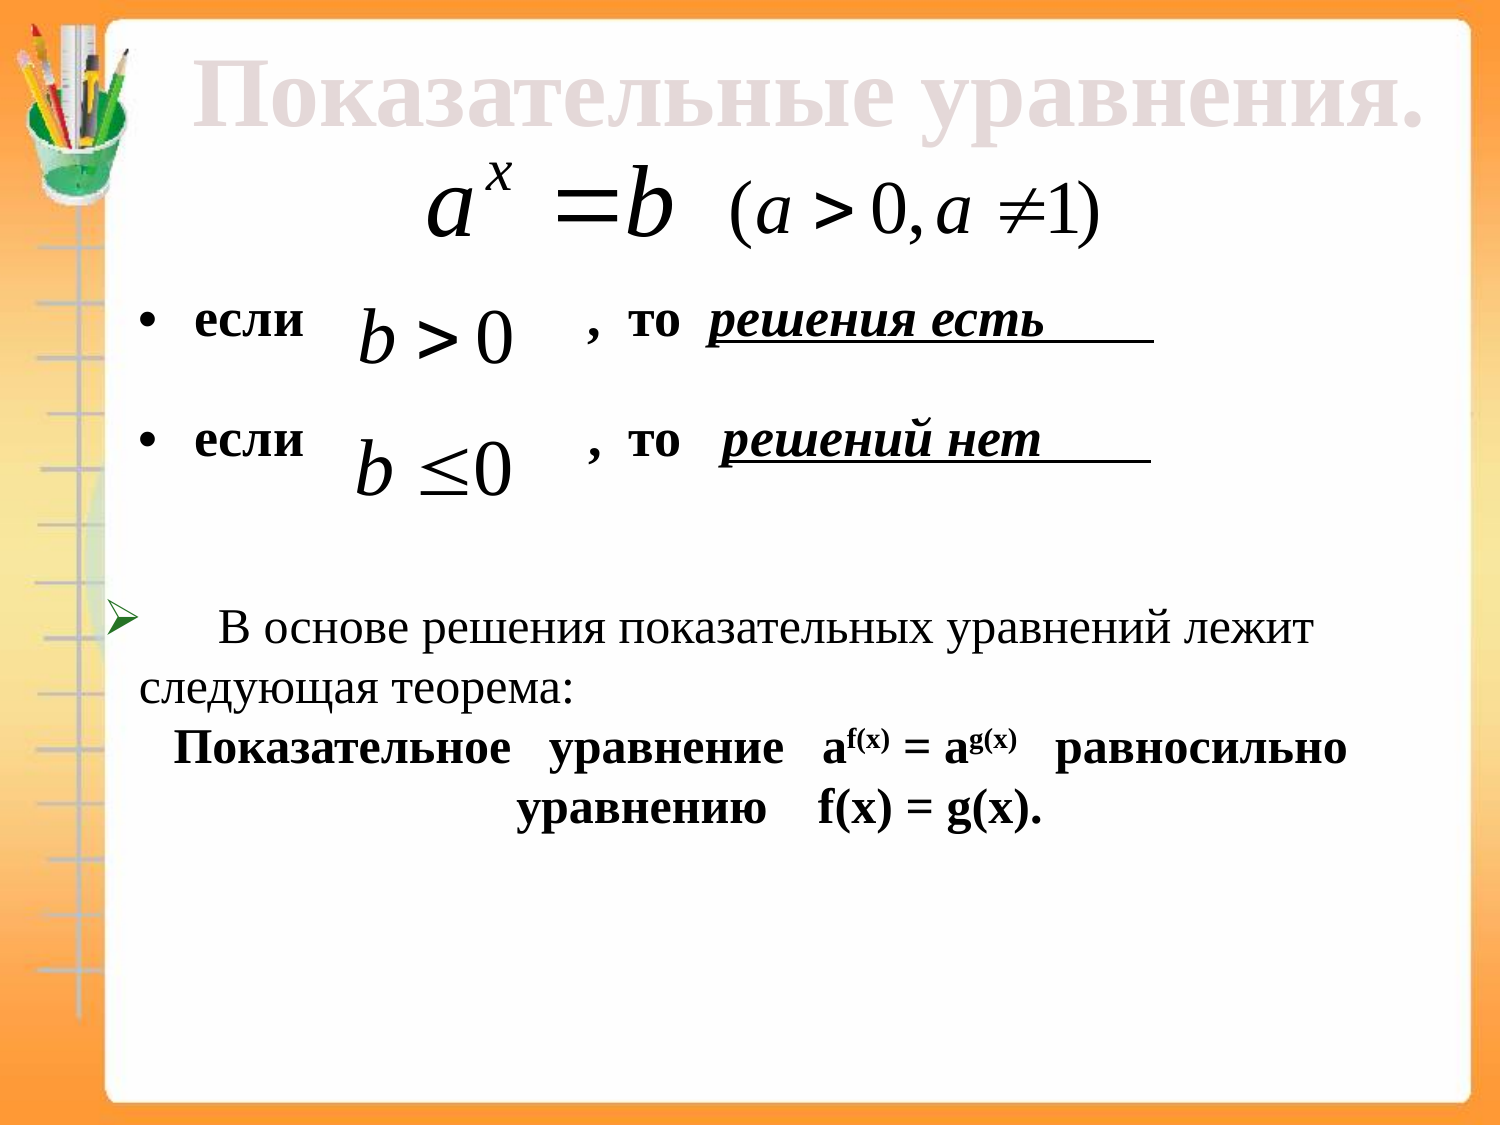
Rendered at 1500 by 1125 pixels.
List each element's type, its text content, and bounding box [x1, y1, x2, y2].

picture [0, 0, 1500, 1125]
text_box В основе решения показательных уравнений лежит следующая теорема: Показательное уравнение af(x) = ag(x) равносильно уравнению f(x) = g(x). [88, 586, 1471, 841]
text_box Показательные уравнения. [177, 19, 1442, 155]
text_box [347, 290, 526, 384]
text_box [344, 421, 526, 516]
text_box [717, 163, 1117, 265]
list если , то решения есть если , то решений нет [122, 160, 1500, 646]
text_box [409, 125, 692, 263]
